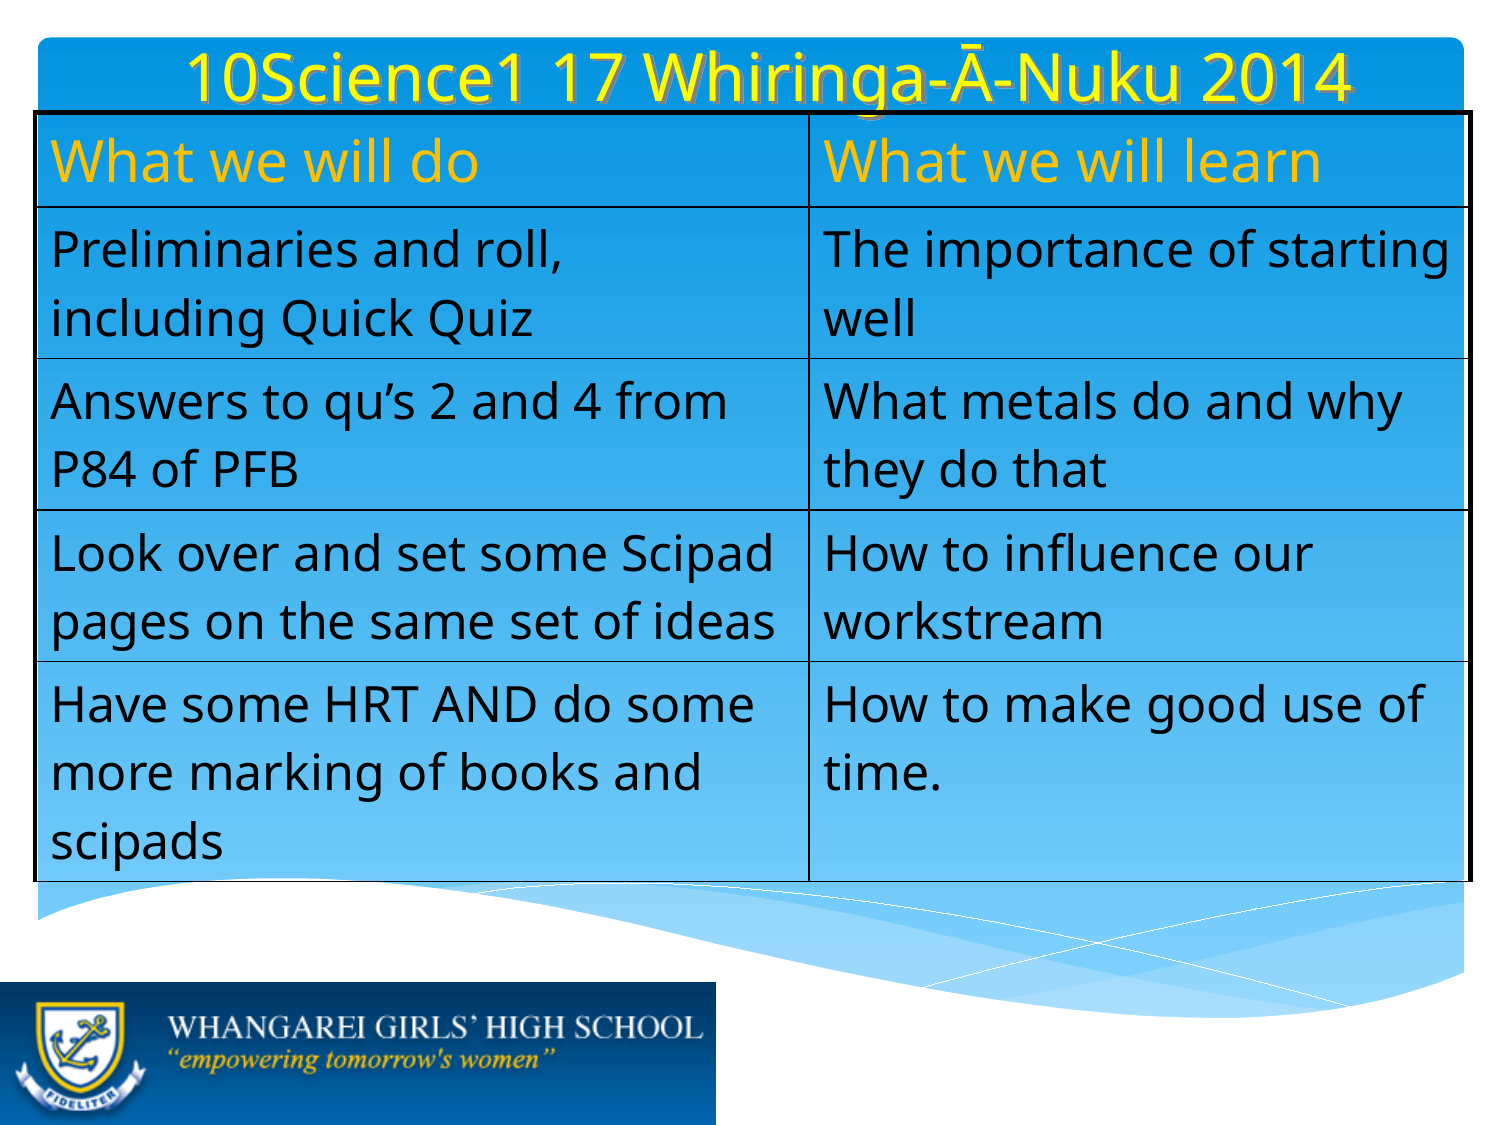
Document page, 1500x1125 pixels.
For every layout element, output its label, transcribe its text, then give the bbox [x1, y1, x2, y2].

picture [0, 982, 716, 1125]
table_header What we will do [37, 115, 808, 206]
table_header What we will learn [810, 115, 1468, 206]
table_cell Look over and set some Scipad pages on the same set of ideas [37, 511, 808, 661]
text_box 10Science1 17 Whiringa-Ā-Nuku 2014 [162, 24, 1375, 110]
table_cell How to influence our workstream [810, 511, 1468, 661]
table_cell Preliminaries and roll, including Quick Quiz [37, 208, 808, 358]
table_cell Answers to qu’s 2 and 4 from P84 of PFB [37, 359, 808, 509]
table_cell What metals do and why they do that [810, 359, 1468, 509]
table_cell Have some HRT AND do some more marking of books and scipads [37, 662, 808, 881]
table_cell How to make good use of time. [810, 662, 1468, 881]
table_cell The importance of starting well [810, 208, 1468, 358]
